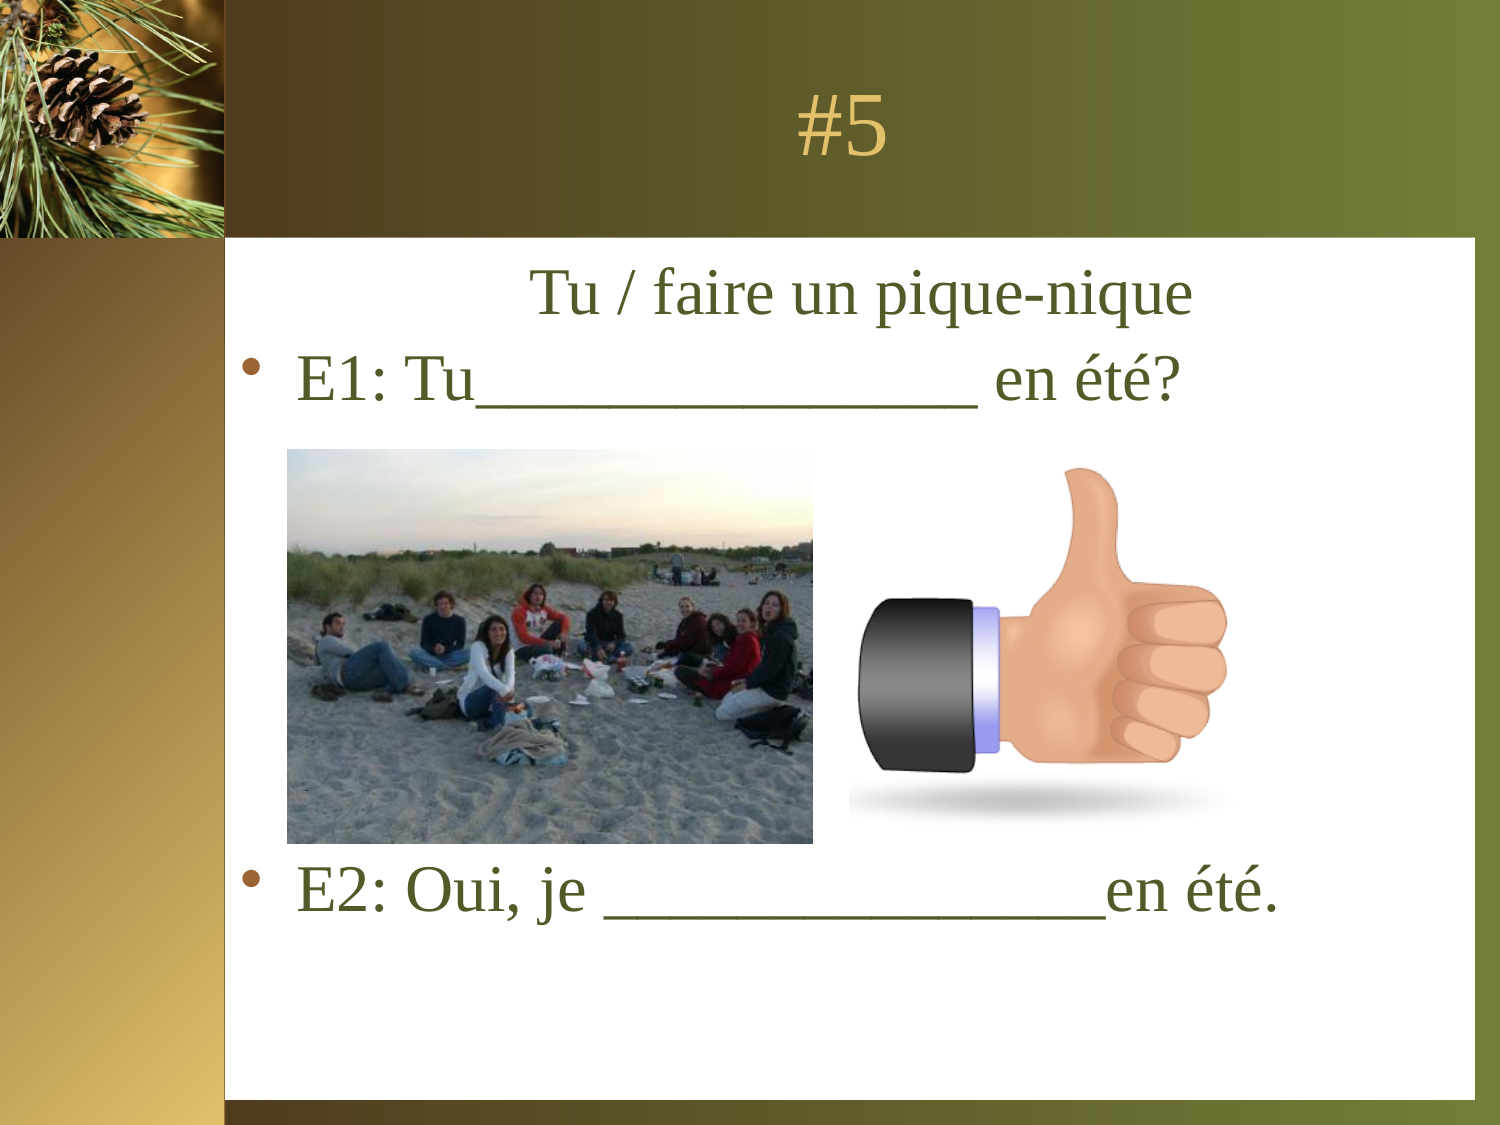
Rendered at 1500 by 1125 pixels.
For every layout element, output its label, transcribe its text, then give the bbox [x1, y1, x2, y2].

picture [0, 0, 224, 238]
title #5 [249, 24, 1438, 213]
picture [287, 449, 813, 844]
list Tu / faire un pique-nique E1: Tu_______________ en été? E2: Oui, je _______________en été. [224, 249, 1500, 1063]
picture [849, 437, 1238, 826]
